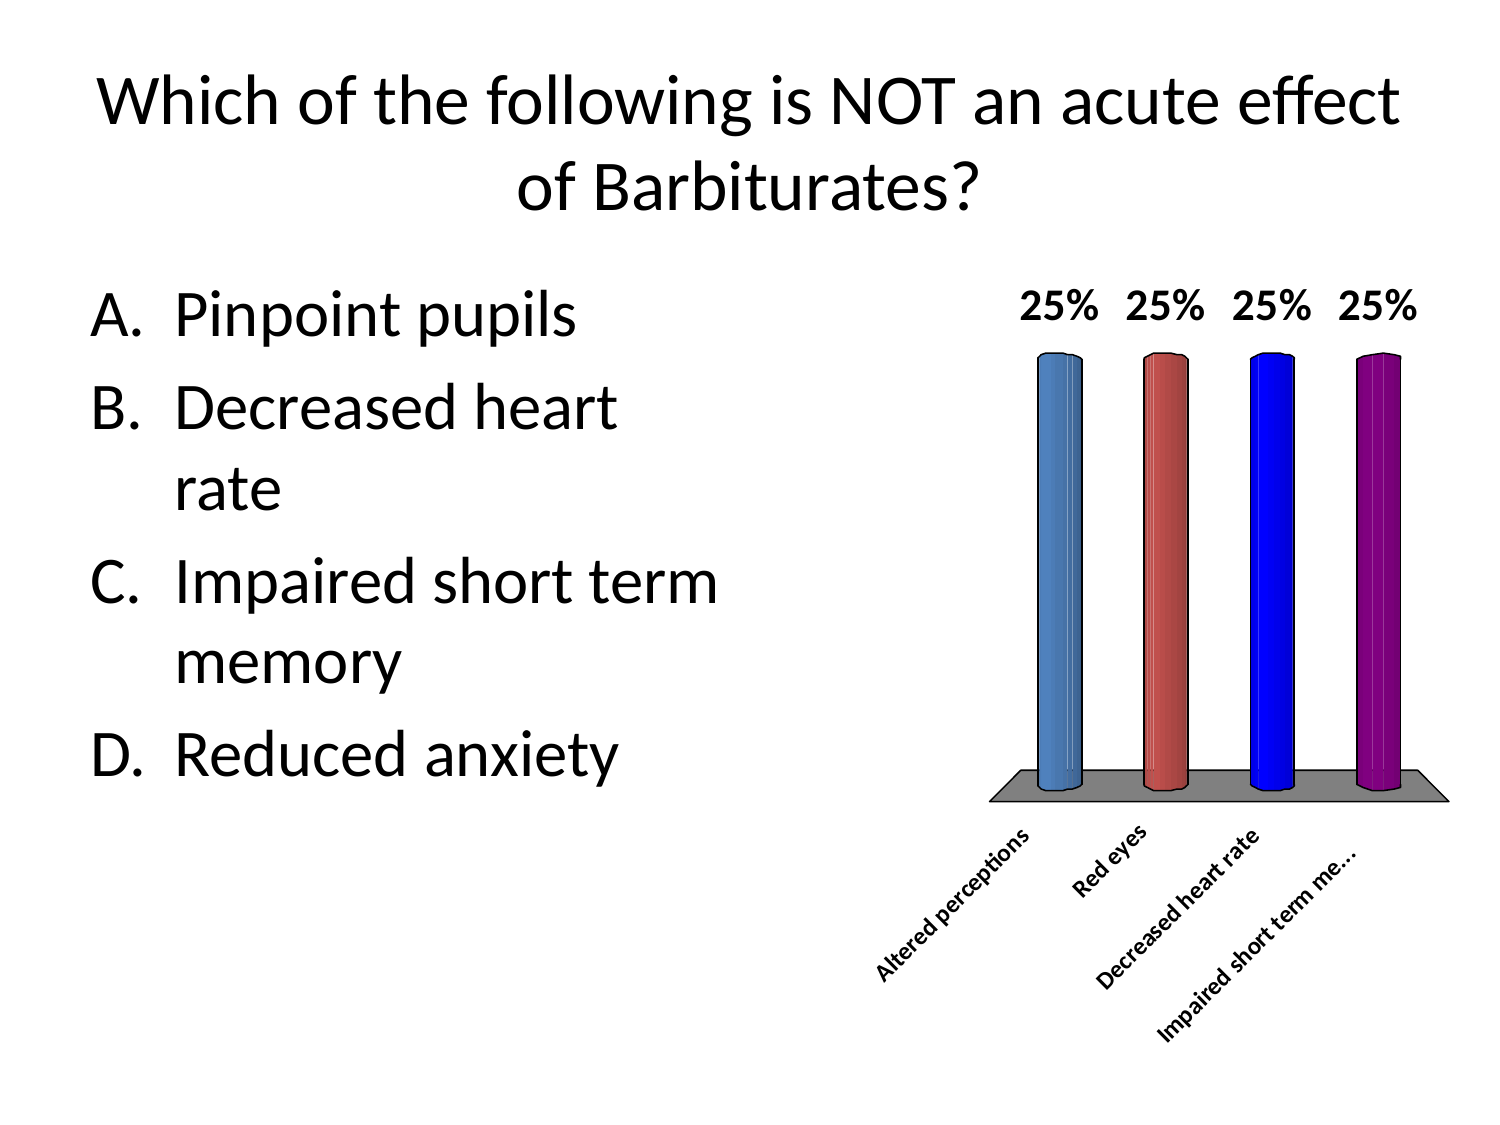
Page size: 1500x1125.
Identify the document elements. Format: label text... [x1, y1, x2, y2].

list Pinpoint pupils Decreased heart rate Impaired short term memory Reduced anxiety [75, 262, 737, 1005]
title Which of the following is NOT an acute effect of Barbiturates? [75, 45, 1425, 233]
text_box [739, 262, 1490, 1107]
